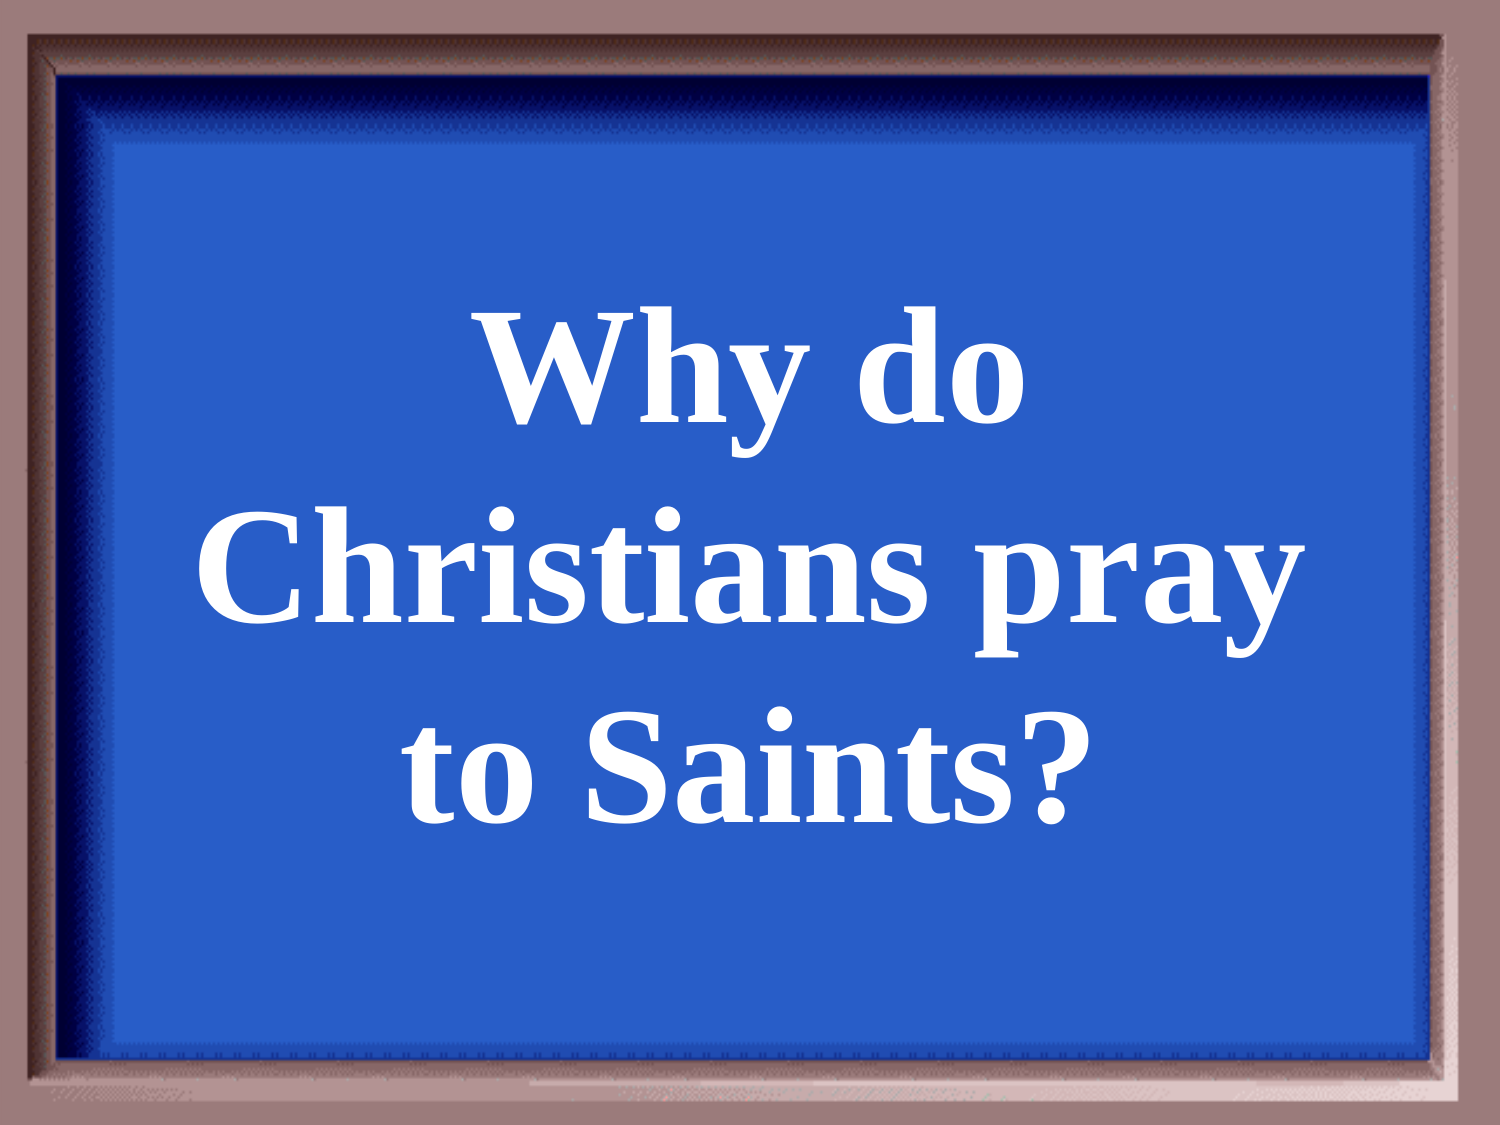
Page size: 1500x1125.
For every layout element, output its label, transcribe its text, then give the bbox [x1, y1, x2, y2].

title Why do Christians pray to Saints? [112, 462, 1388, 650]
picture [0, 0, 1500, 1125]
